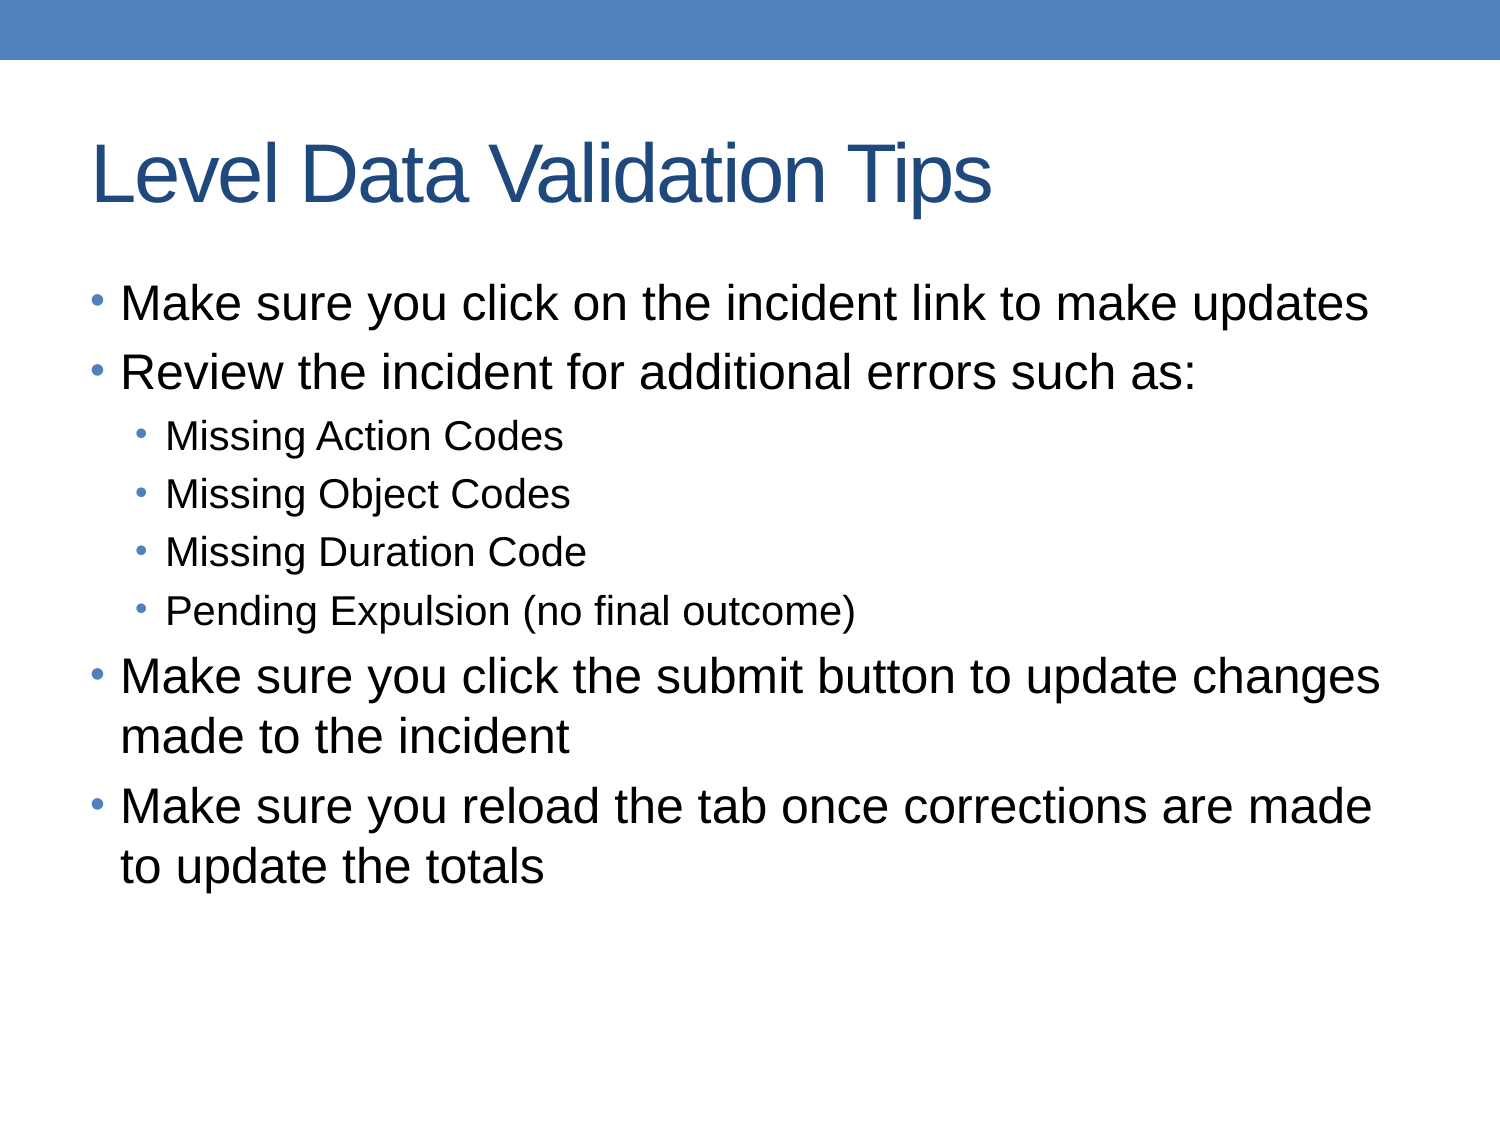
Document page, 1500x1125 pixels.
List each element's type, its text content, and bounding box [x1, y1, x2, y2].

list Make sure you click on the incident link to make updates Review the incident for additional errors such as: Missing Action Codes Missing Object Codes Missing Duration Code Pending Expulsion (no final outcome) Make sure you click the submit button to update changes made to the incident Make sure you reload the tab once corrections are made to update the totals [75, 262, 1425, 1063]
title Level Data Validation Tips [75, 87, 1425, 250]
